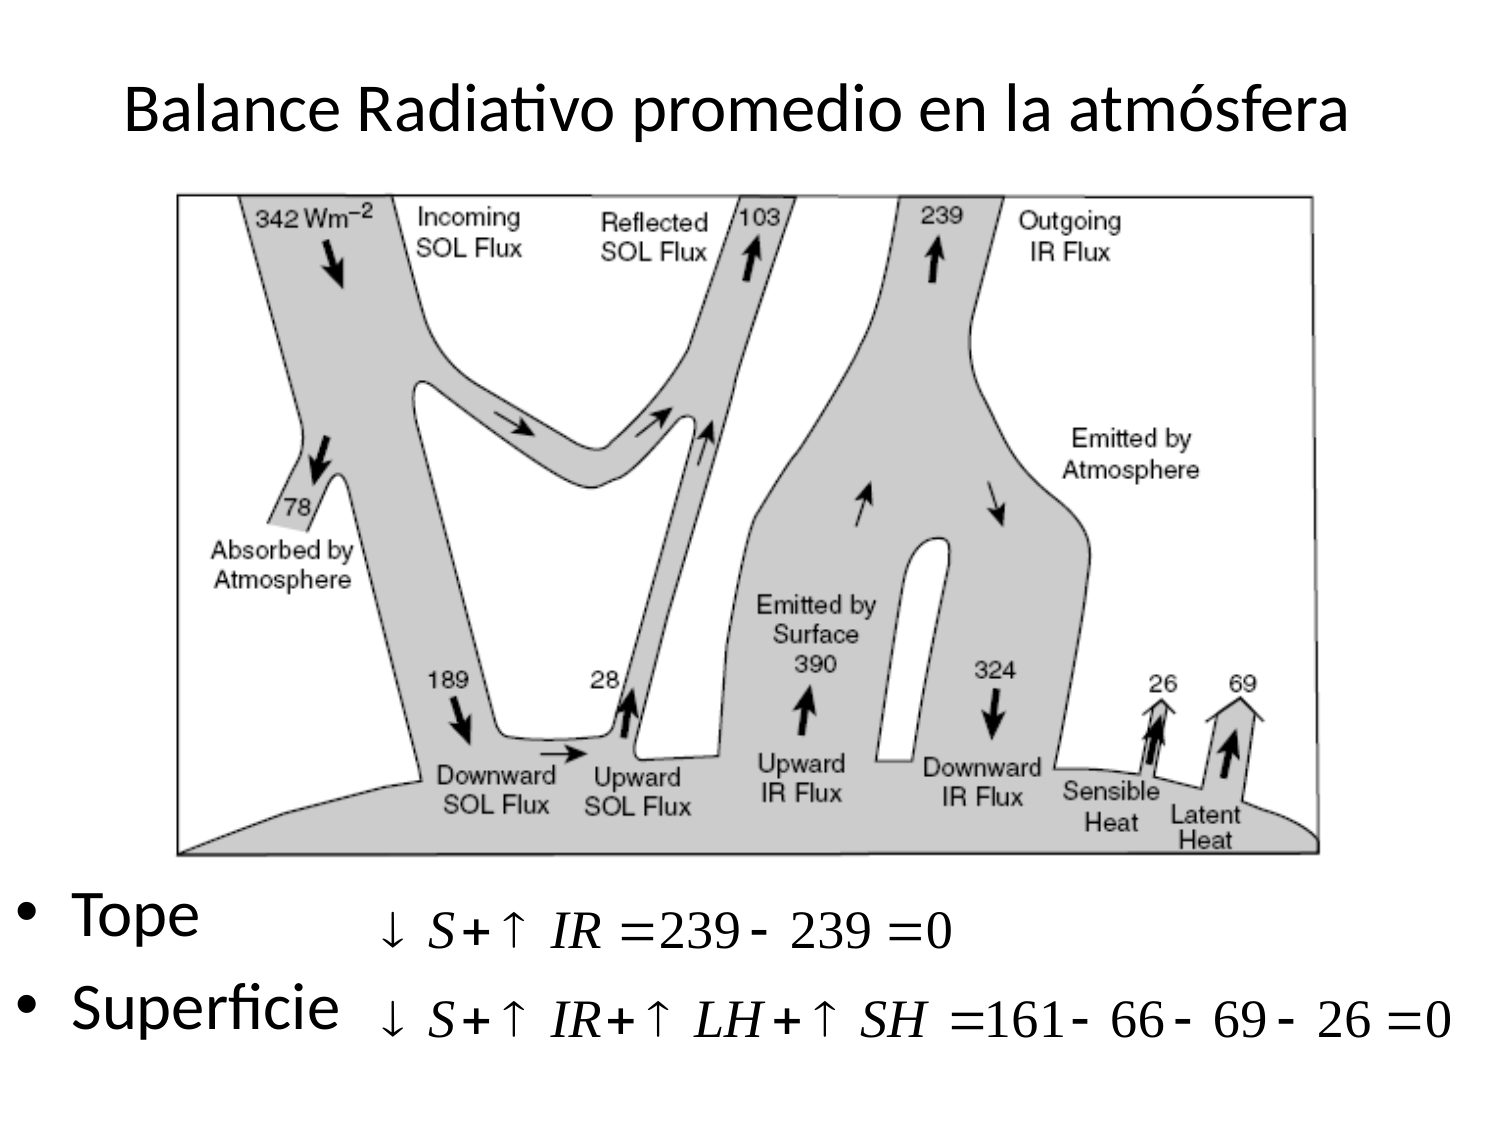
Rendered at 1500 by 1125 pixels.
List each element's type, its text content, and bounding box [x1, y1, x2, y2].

list Tope Superficie [0, 862, 1350, 1088]
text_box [374, 887, 1463, 1051]
picture [87, 187, 1381, 875]
title Balance Radiativo promedio en la atmósfera [75, 45, 1400, 163]
